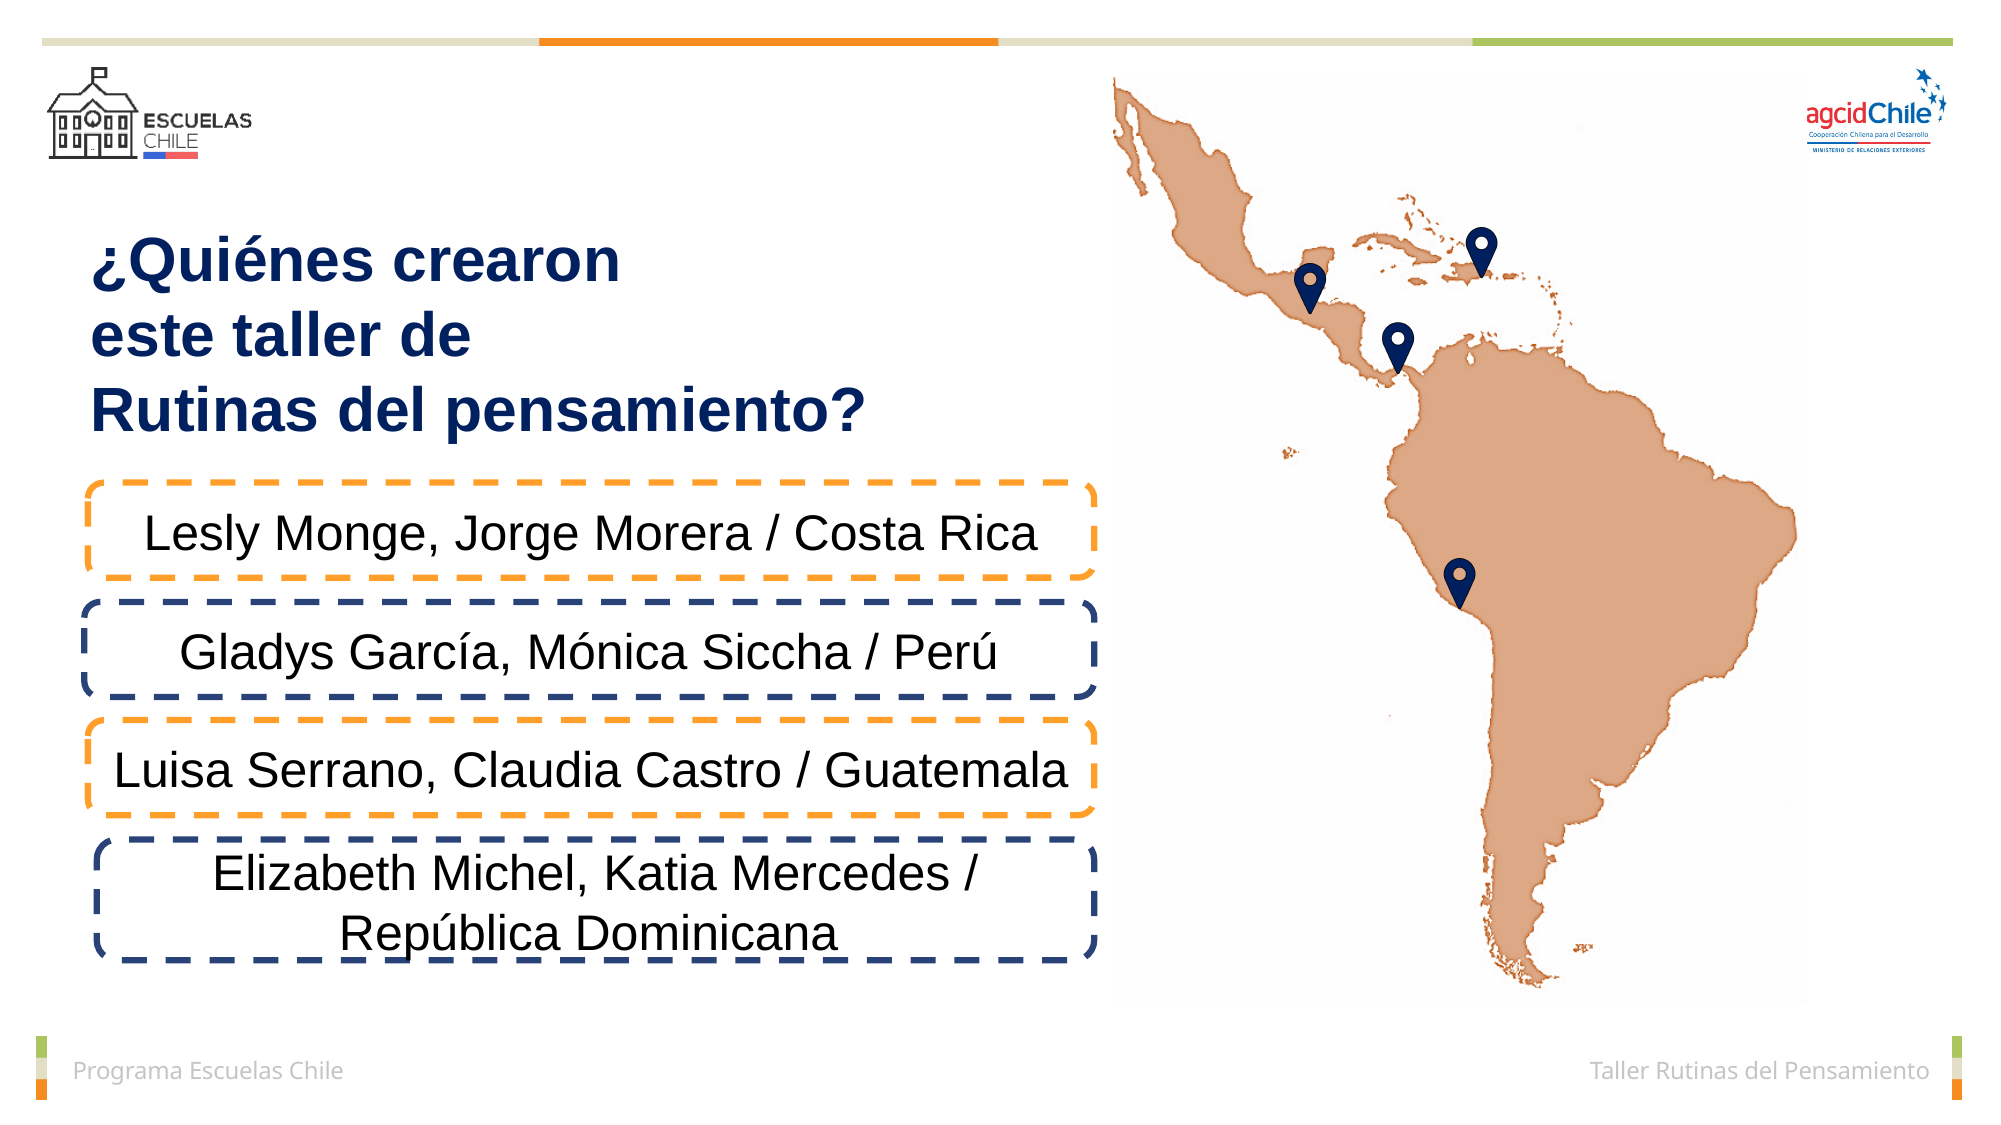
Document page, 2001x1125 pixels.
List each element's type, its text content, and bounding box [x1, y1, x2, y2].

text_box ¿Quiénes crearon este taller de Rutinas del pensamiento? [83, 211, 1113, 451]
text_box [87, 482, 1095, 578]
picture [36, 1036, 47, 1100]
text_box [84, 601, 1095, 698]
picture [46, 67, 253, 159]
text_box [87, 719, 1095, 816]
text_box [96, 834, 1095, 965]
picture [1113, 65, 1950, 1003]
picture [1952, 1036, 1962, 1100]
picture [42, 38, 1953, 46]
